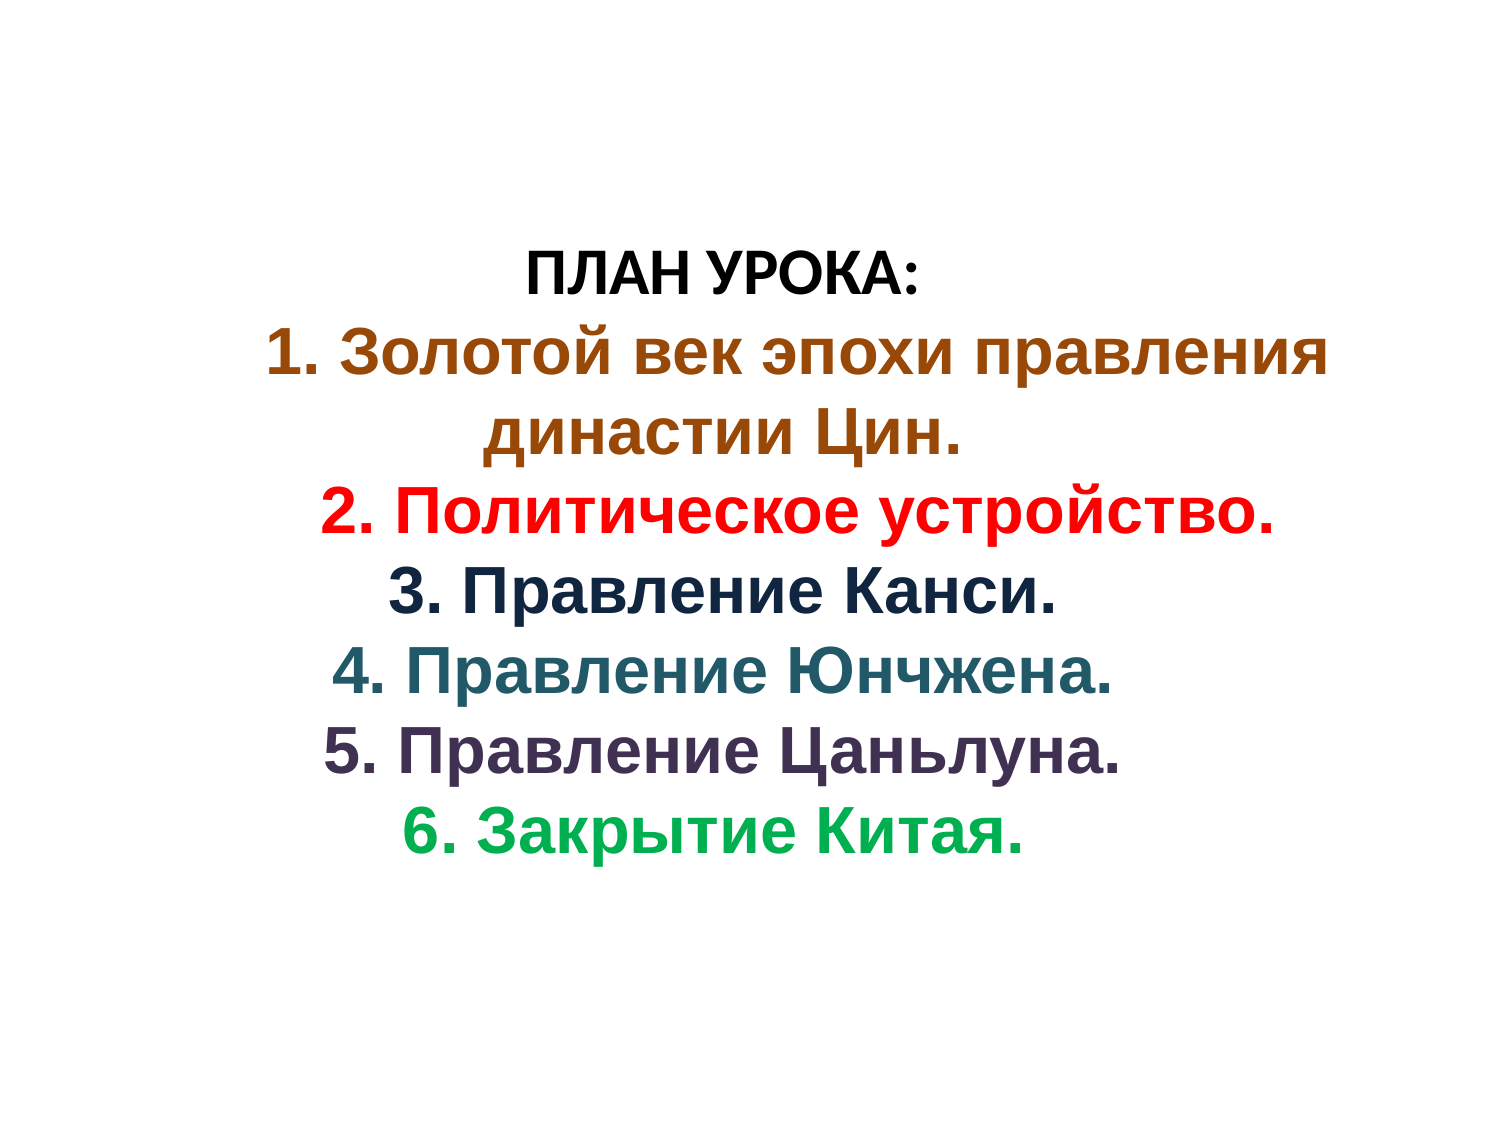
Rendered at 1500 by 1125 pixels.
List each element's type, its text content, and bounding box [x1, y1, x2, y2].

title ПЛАН УРОКА: 1. Золотой век эпохи правления династии Цин. 2. Политическое устройство. 3. Правление Канси. 4. Правление Юнчжена. 5. Правление Цаньлуна. 6. Закрытие Китая. [51, 76, 1396, 1039]
